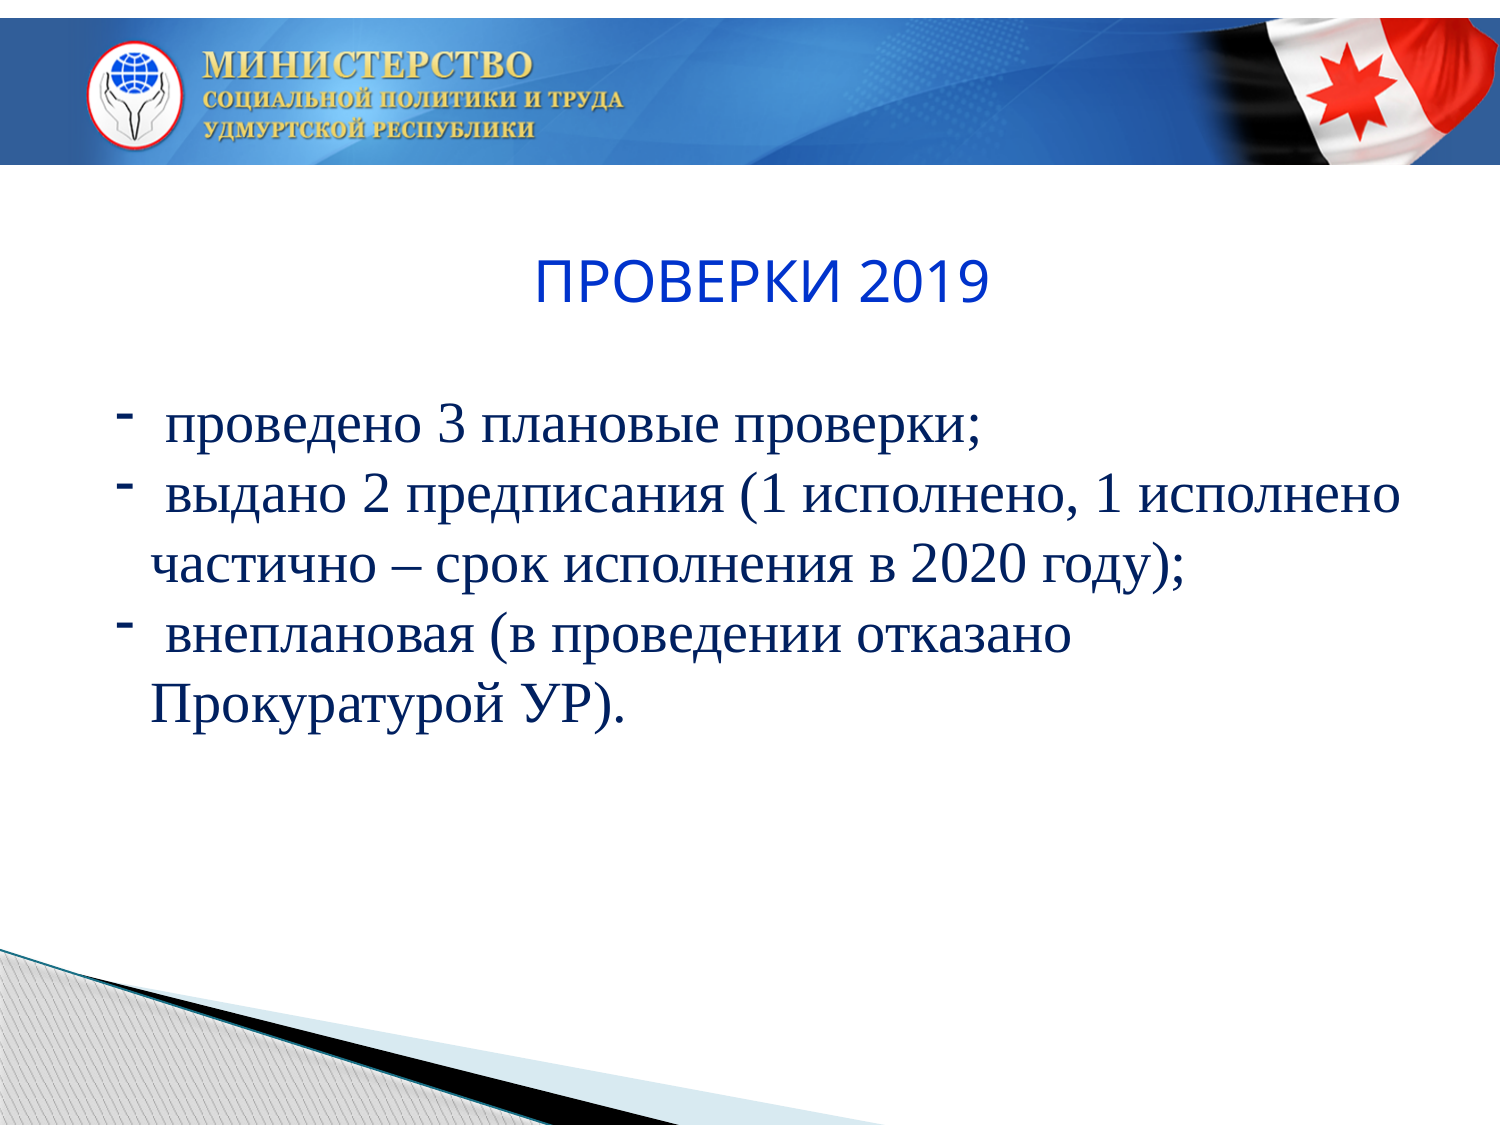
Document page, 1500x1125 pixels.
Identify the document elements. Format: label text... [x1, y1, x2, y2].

text_box ПРОВЕРКИ 2019 проведено 3 плановые проверки; выдано 2 предписания (1 исполнено, 1 исполнено частично – срок исполнения в 2020 году); внеплановая (в проведении отказано Прокуратурой УР). [100, 236, 1425, 882]
picture [0, 18, 1500, 165]
